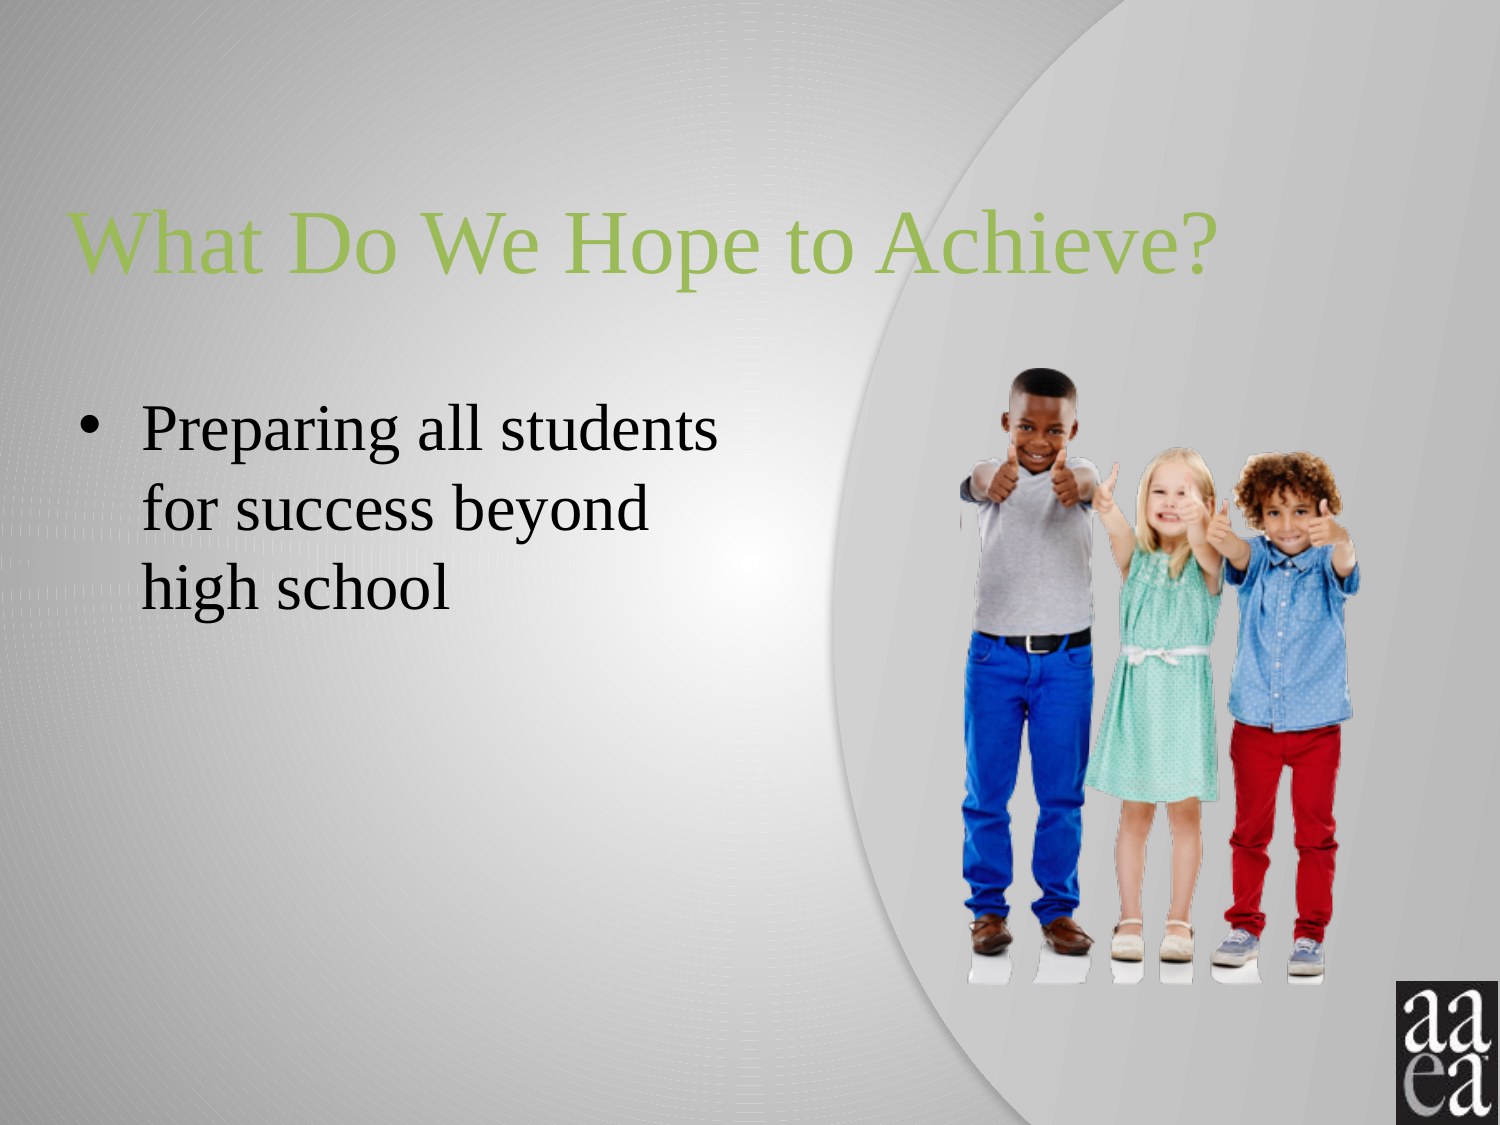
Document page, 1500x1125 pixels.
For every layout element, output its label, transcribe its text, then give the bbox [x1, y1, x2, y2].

picture [1396, 981, 1498, 1125]
list Preparing all students for success beyond high school [51, 368, 744, 985]
picture [959, 368, 1361, 985]
title What Do We Hope to Achieve? [51, 166, 1357, 344]
